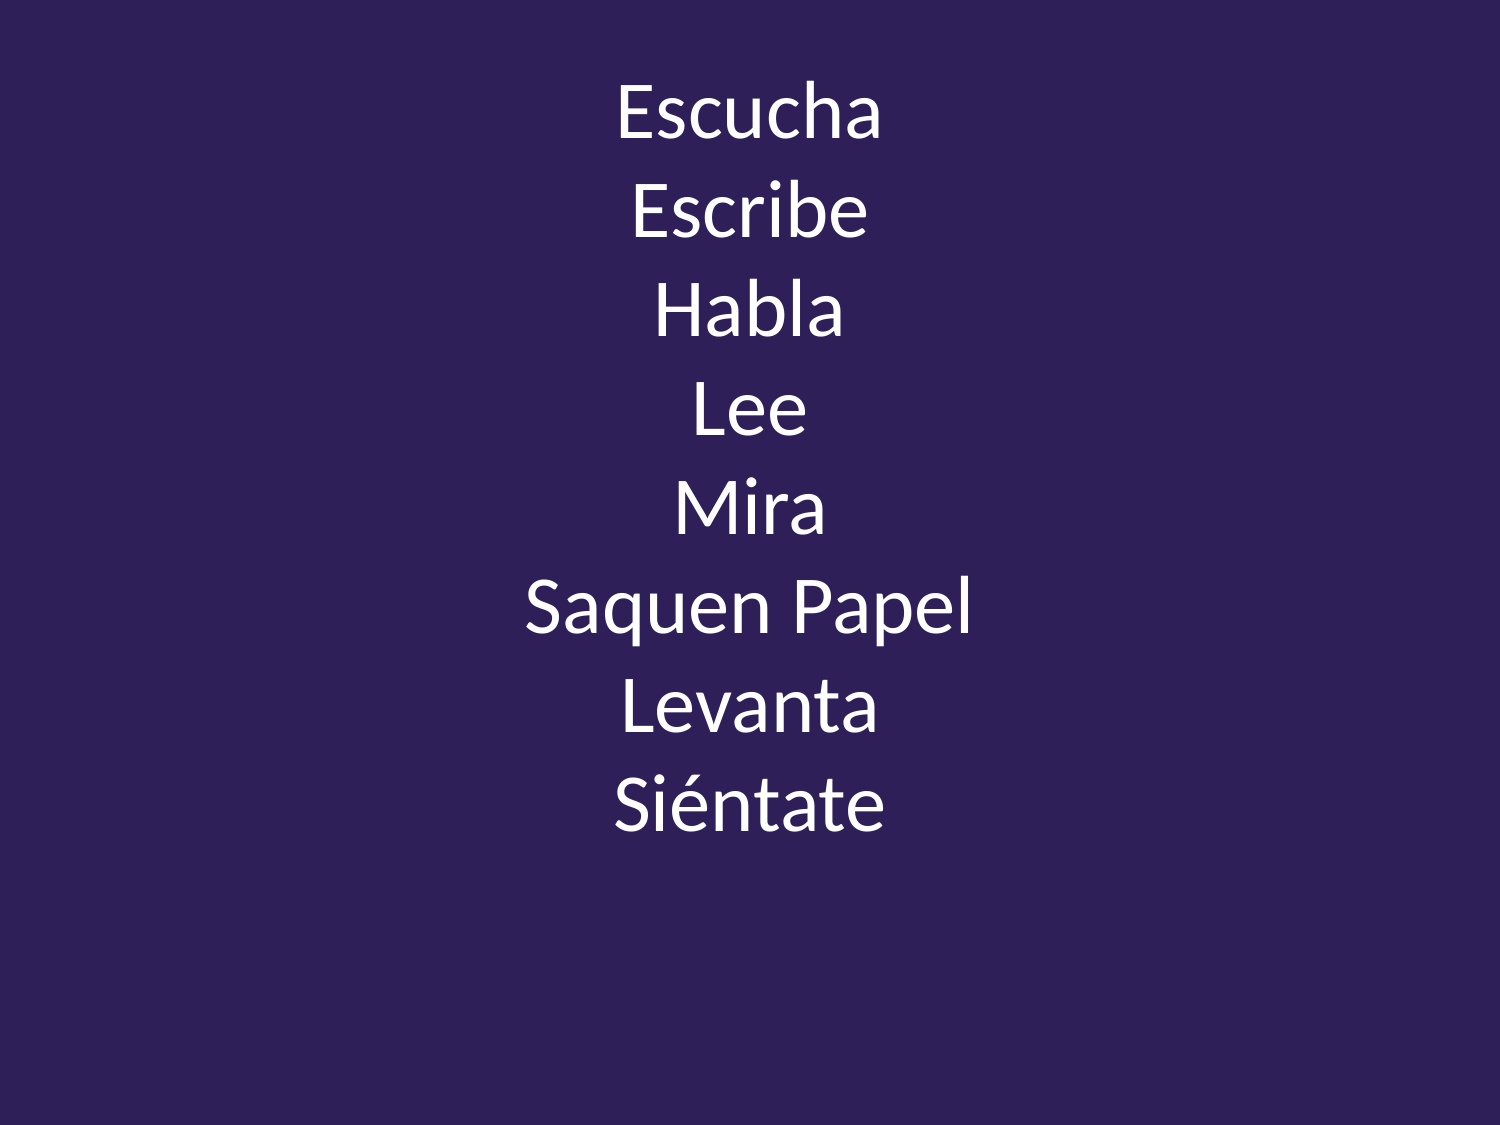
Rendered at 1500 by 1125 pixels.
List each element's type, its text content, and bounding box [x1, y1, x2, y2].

title Escucha Escribe Habla Lee Mira Saquen Papel Levanta Siéntate [75, 45, 1425, 860]
